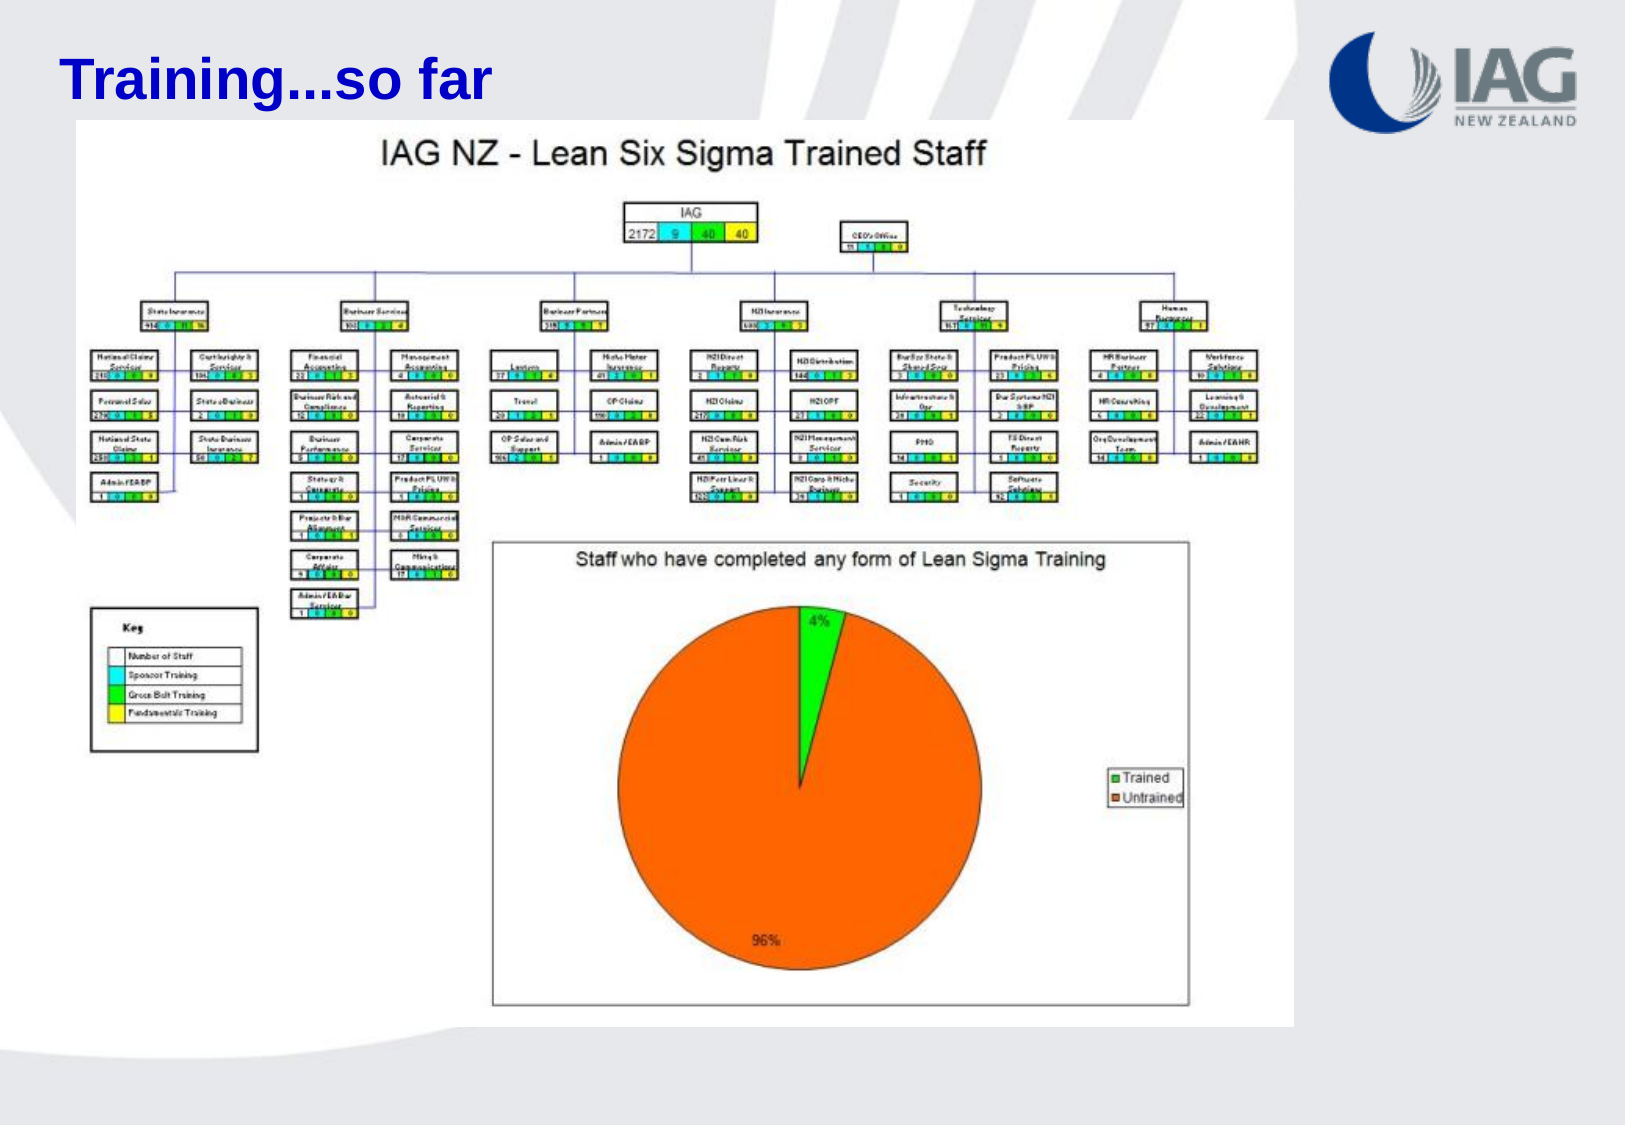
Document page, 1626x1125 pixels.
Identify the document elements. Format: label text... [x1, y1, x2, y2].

picture [0, 0, 1625, 1125]
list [76, 120, 1294, 1027]
title Training...so far [43, 41, 1112, 131]
